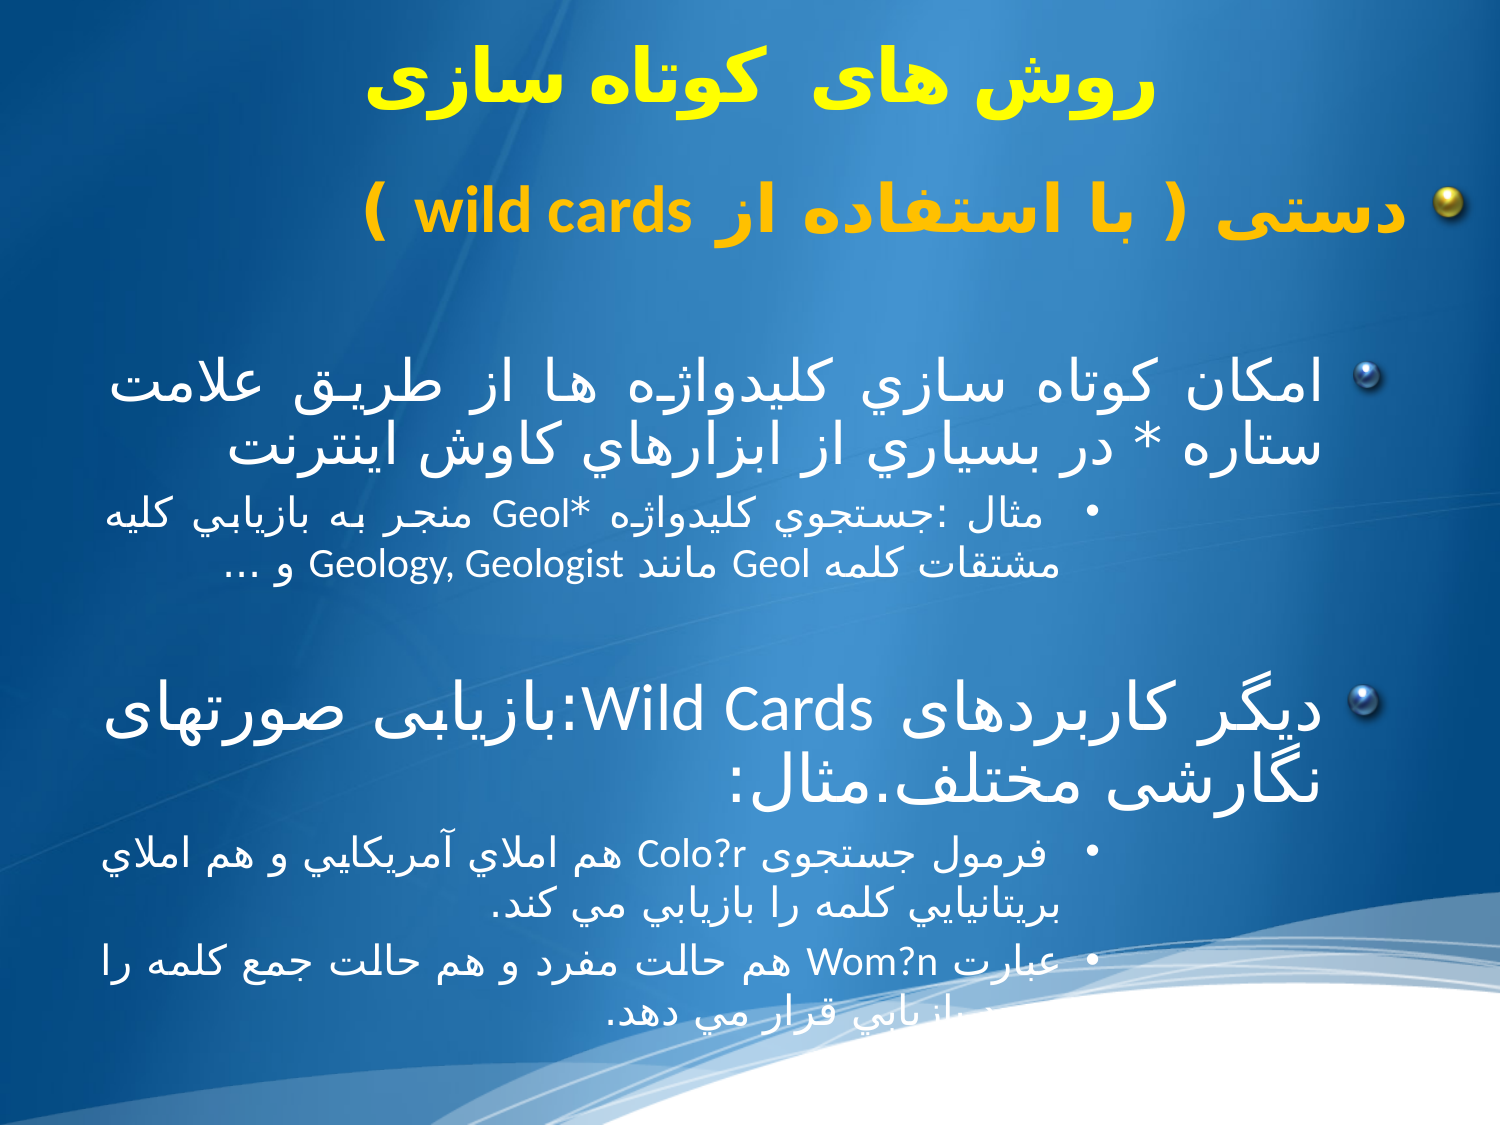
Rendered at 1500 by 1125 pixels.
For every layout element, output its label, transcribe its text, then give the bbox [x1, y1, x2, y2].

title روش های کوتاه سازی [62, 37, 1438, 122]
picture [0, 0, 1500, 1125]
list دستی ( با استفاده از wild cards ) امکان کوتاه سازي کليدواژه ها از طريق علامت ستاره * در بسياري از ابزارهاي کاوش اينترنت مثال :جستجوي کليدواژه *Geol منجر به بازيابي کليه مشتقات کلمه Geol مانند Geology, Geologist و ... دیگر کاربردهای Wild Cards:بازیابی صورتهای نگارشی مختلف.مثال: فرمول جستجوی Colo?r هم املاي آمريکايي و هم املاي بريتانيايي کلمه را بازيابي مي کند. عبارت Wom?n هم حالت مفرد و هم حالت جمع کلمه را مورد بازيابي قرار مي دهد. [99, 174, 1475, 1088]
